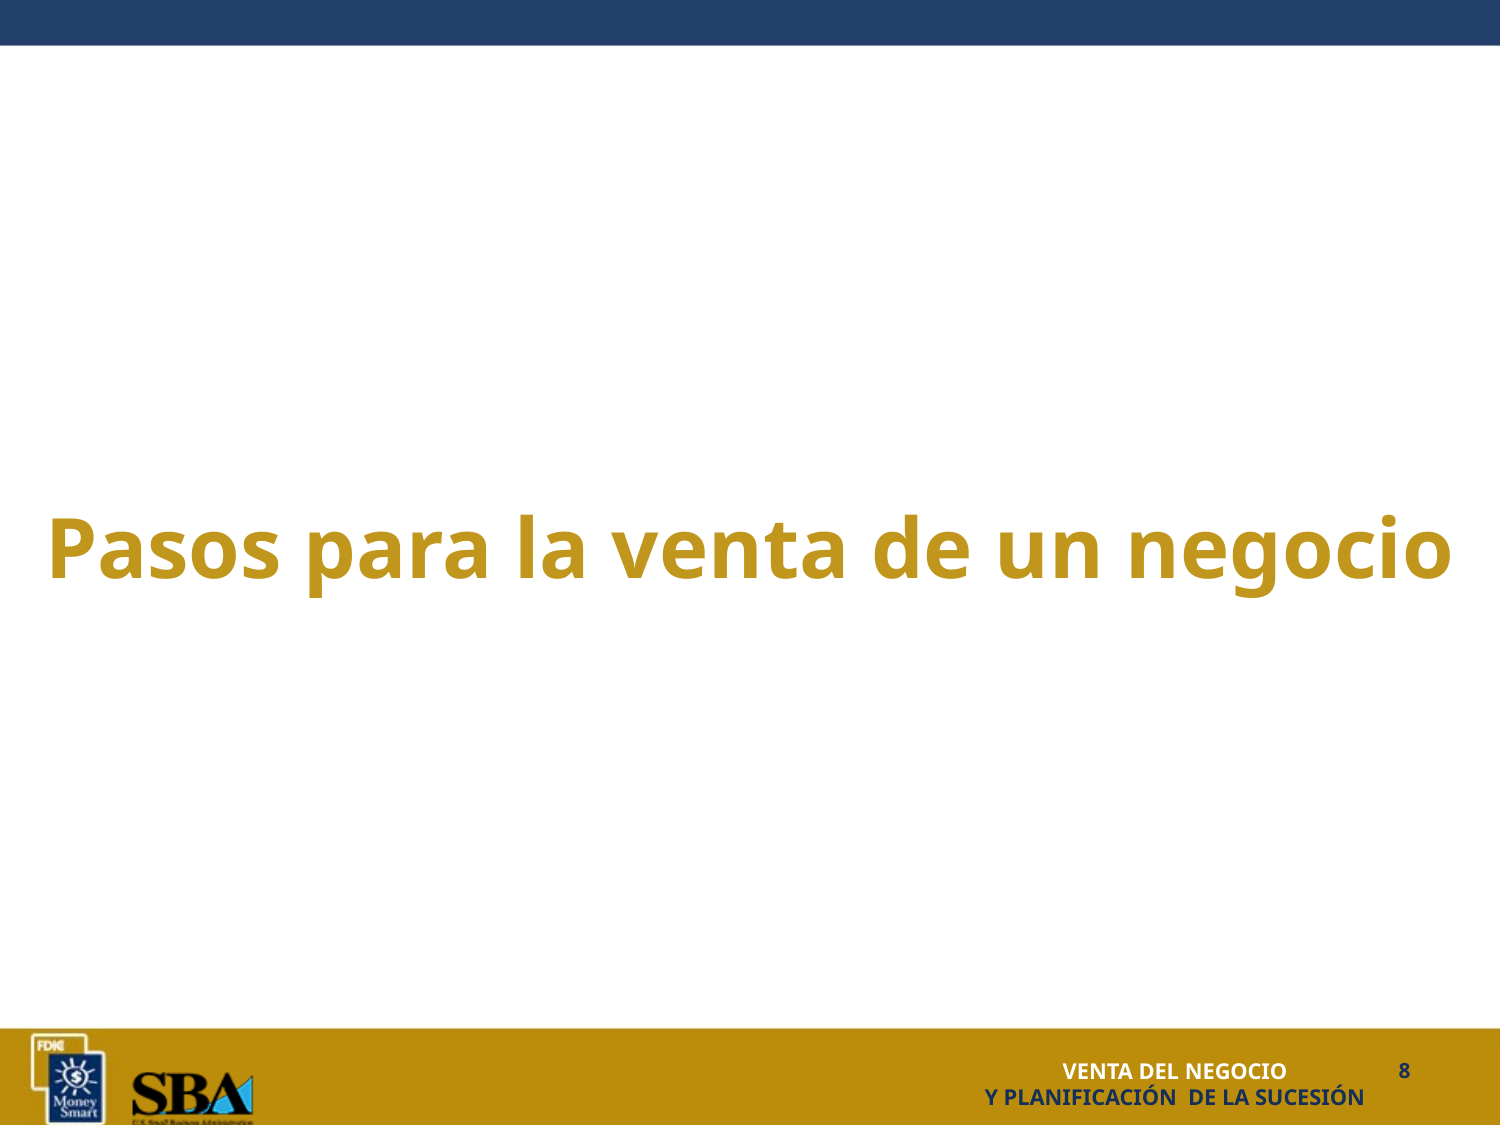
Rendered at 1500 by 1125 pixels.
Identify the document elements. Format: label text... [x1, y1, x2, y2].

picture [0, 0, 1500, 487]
title Pasos para la venta de un negocio [0, 487, 1500, 588]
picture [0, 588, 1500, 1125]
